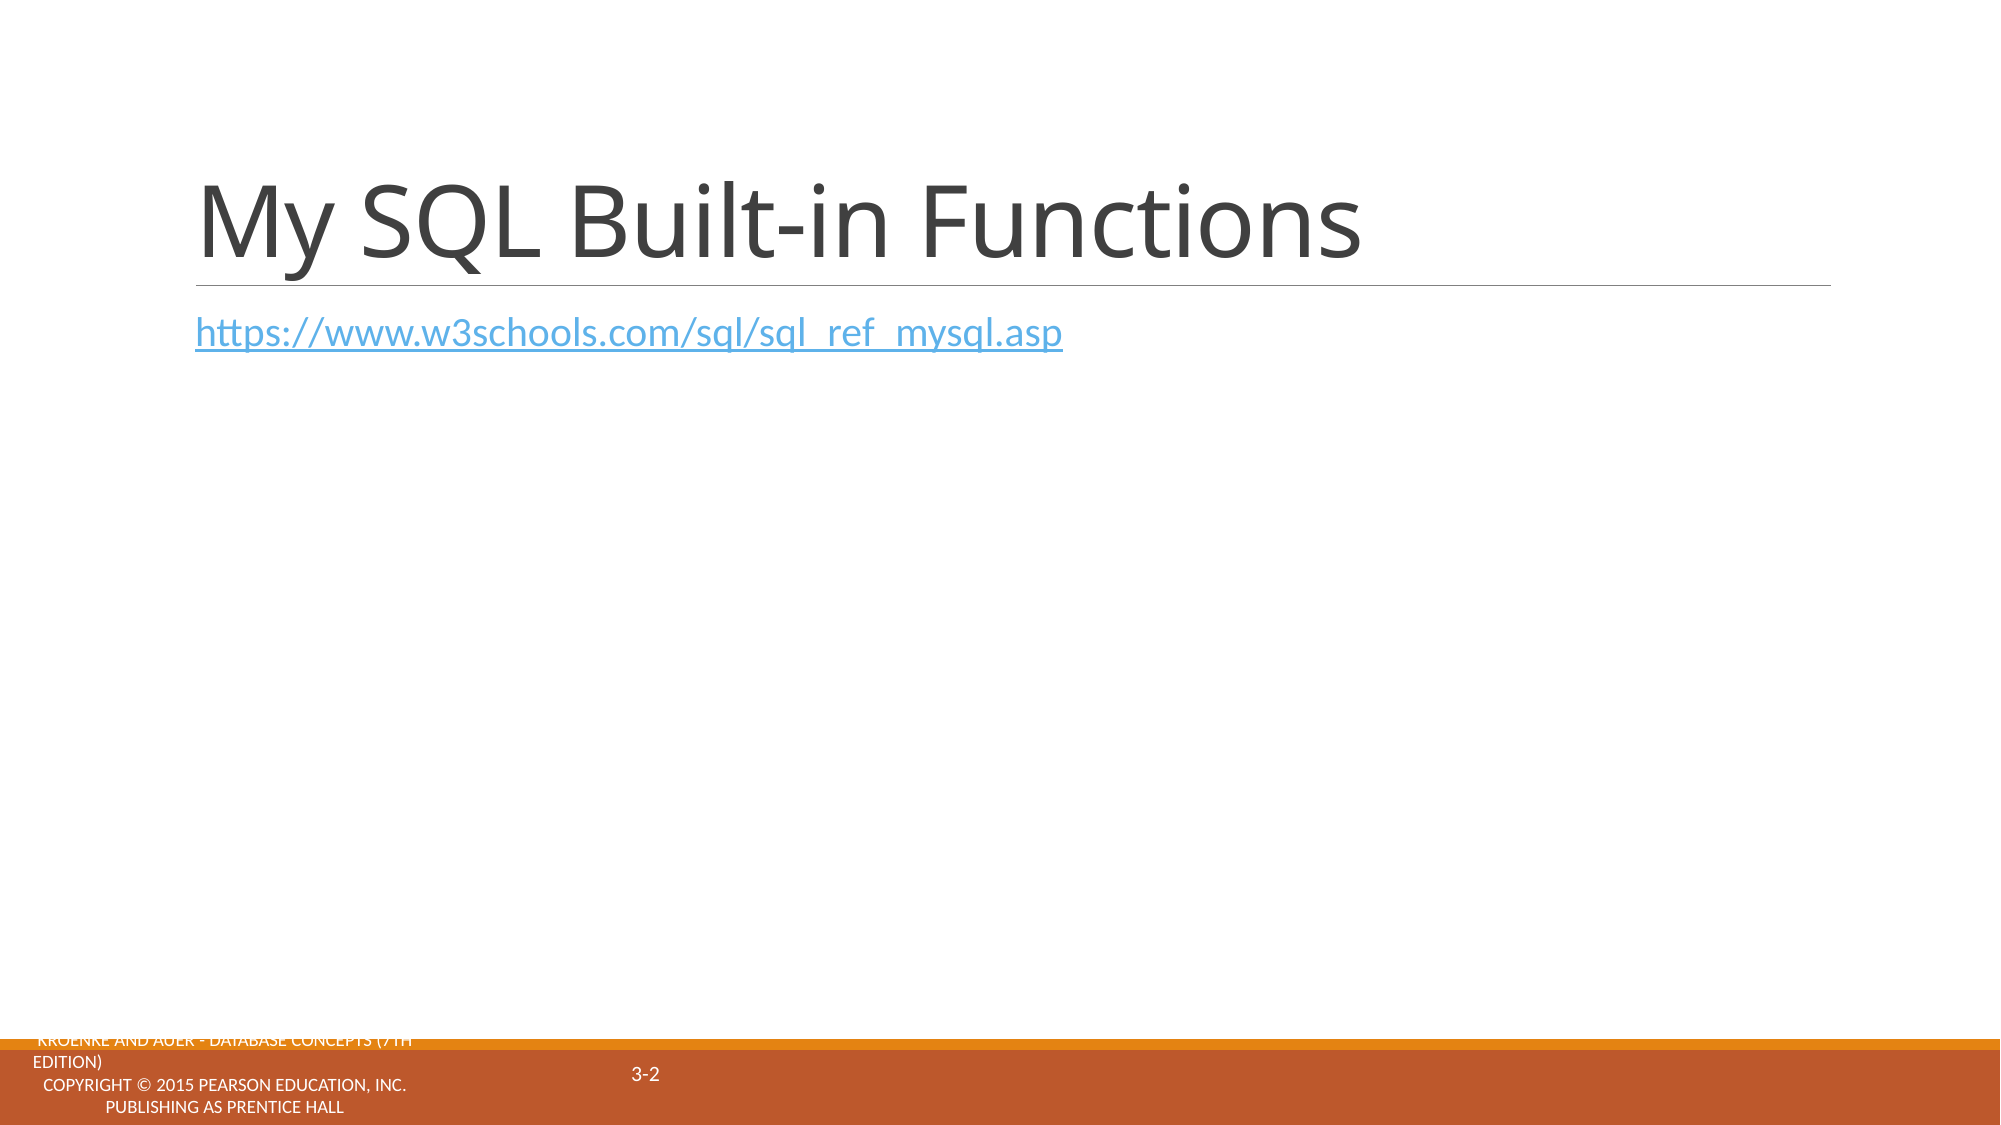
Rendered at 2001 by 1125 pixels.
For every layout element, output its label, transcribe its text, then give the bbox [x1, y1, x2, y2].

list https://www.w3schools.com/sql/sql_ref_mysql.asp [180, 302, 1830, 963]
slide_number 3-2 [0, 1042, 675, 1103]
title My SQL Built-in Functions [180, 47, 1830, 285]
